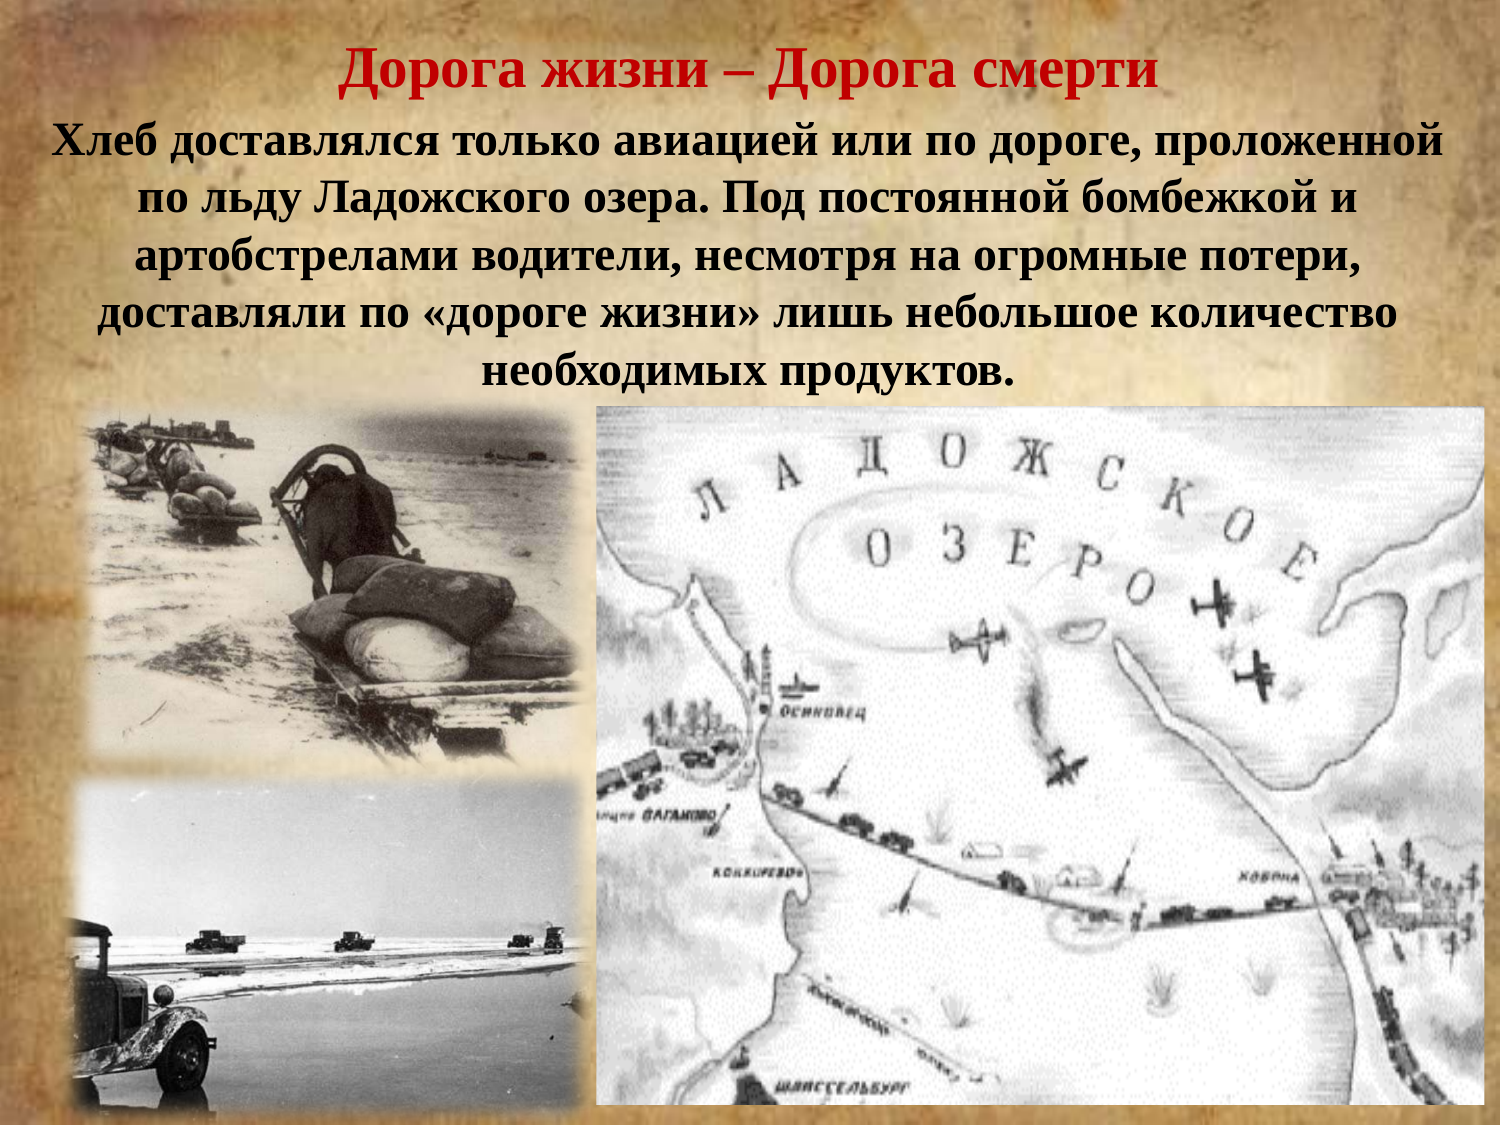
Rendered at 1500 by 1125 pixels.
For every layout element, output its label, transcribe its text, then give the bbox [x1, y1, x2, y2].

text_box Дорога жизни – Дорога смерти [281, 20, 1216, 139]
picture [0, 0, 1500, 1125]
text_box Хлеб доставлялся только авиацией или по дороге, проложенной по льду Ладожского озера. Под постоянной бомбежкой и артобстрелами водители, несмотря на огромные потери, доставляли по «дороге жизни» лишь небольшое количество необходимых продуктов. [13, 100, 1485, 403]
